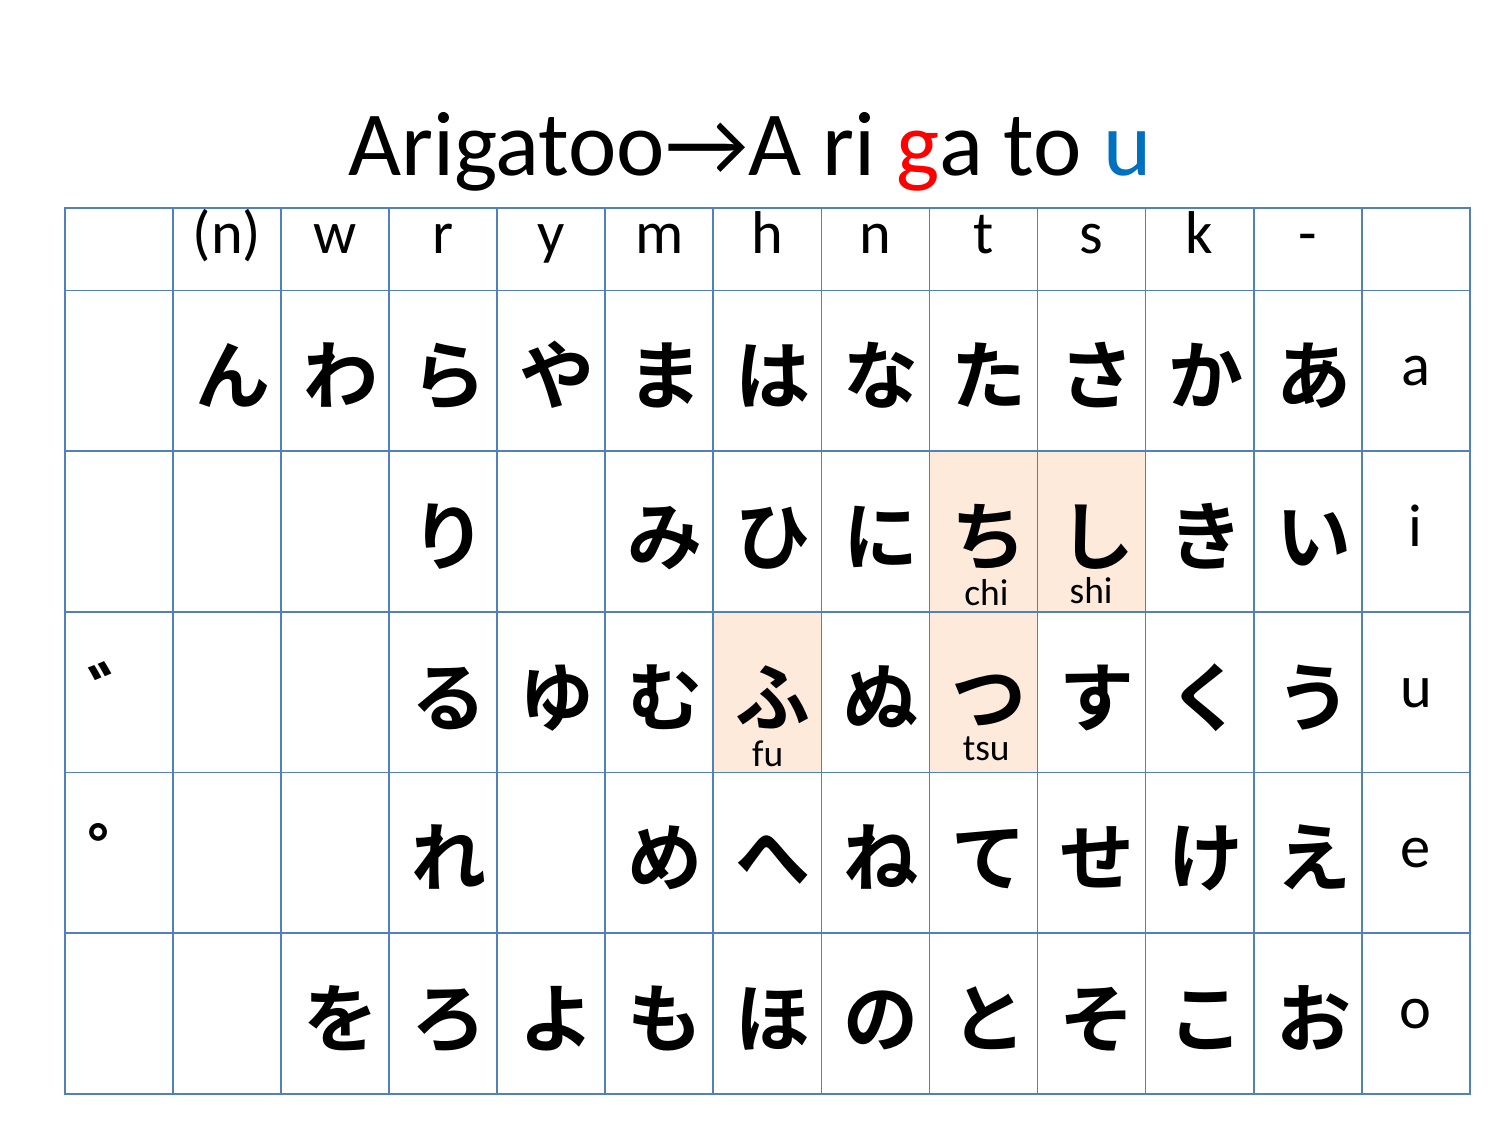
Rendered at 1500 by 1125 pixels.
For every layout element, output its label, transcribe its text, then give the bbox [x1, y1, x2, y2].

table_cell ち [930, 452, 1037, 611]
table_cell ほ [714, 934, 821, 1093]
table_cell た [930, 291, 1037, 450]
table_cell [66, 291, 172, 450]
table_cell [66, 934, 172, 1093]
table_cell [174, 773, 280, 932]
table_cell れ [390, 773, 496, 932]
title Arigatoo→A ri ga to u [75, 45, 1425, 207]
table_cell ひ [714, 452, 821, 611]
table_cell ま [606, 291, 712, 450]
table_cell a [1363, 291, 1469, 450]
table_cell [282, 452, 388, 611]
table_cell り [390, 452, 496, 611]
table_cell [498, 452, 604, 611]
table_header [1363, 209, 1469, 290]
table_cell き [1146, 452, 1253, 611]
table_cell の [822, 934, 929, 1093]
table_cell へ [714, 773, 821, 932]
table_cell [174, 613, 280, 772]
table_header r [390, 209, 496, 290]
table_cell u [1363, 613, 1469, 772]
table_cell け [1146, 773, 1253, 932]
table_cell か [1146, 291, 1253, 450]
table_cell み [606, 452, 712, 611]
table_cell ら [390, 291, 496, 450]
table_cell ゛ [66, 613, 172, 772]
table_cell や [498, 291, 604, 450]
table_cell [174, 934, 280, 1093]
table_cell ゜ [66, 773, 172, 932]
table_header [66, 209, 172, 290]
table_header s [1038, 209, 1145, 290]
table_header m [606, 209, 712, 290]
table_cell な [822, 291, 929, 450]
table_cell う [1255, 613, 1361, 772]
table_header w [282, 209, 388, 290]
table_cell さ [1038, 291, 1145, 450]
table_cell こ [1146, 934, 1253, 1093]
table_cell ろ [390, 934, 496, 1093]
table_cell ね [822, 773, 929, 932]
table_cell は [714, 291, 821, 450]
table_cell [282, 613, 388, 772]
table_cell と [930, 934, 1037, 1093]
table_header t [930, 209, 1037, 290]
table_cell え [1255, 773, 1361, 932]
table_cell あ [1255, 291, 1361, 450]
table_cell [174, 452, 280, 611]
table_cell [66, 452, 172, 611]
table_header y [498, 209, 604, 290]
table_cell ん [174, 291, 280, 450]
table_cell ゆ [498, 613, 604, 772]
table_cell [282, 773, 388, 932]
table_cell よ [498, 934, 604, 1093]
table_cell し [1038, 452, 1145, 611]
table_cell o [1363, 934, 1469, 1093]
table_cell e [1363, 773, 1469, 932]
table_cell て [930, 773, 1037, 932]
table_cell く [1146, 613, 1253, 772]
text_box tsu [945, 715, 1028, 776]
table_cell [498, 773, 604, 932]
table_cell す [1038, 613, 1145, 772]
table_cell お [1255, 934, 1361, 1093]
table_cell せ [1038, 773, 1145, 932]
text_box shi [1049, 558, 1133, 619]
table_cell そ [1038, 934, 1145, 1093]
table_cell も [606, 934, 712, 1093]
text_box chi [945, 560, 1028, 621]
table_cell に [822, 452, 929, 611]
table_cell め [606, 773, 712, 932]
text_box fu [726, 721, 809, 781]
table_header k [1146, 209, 1253, 290]
table_header n [822, 209, 929, 290]
table_cell つ [930, 613, 1037, 772]
table_cell る [390, 613, 496, 772]
table_cell む [606, 613, 712, 772]
table_header (n) [174, 209, 280, 290]
table_header h [714, 209, 821, 290]
table_header - [1255, 209, 1361, 290]
table_cell わ [282, 291, 388, 450]
table_cell i [1363, 452, 1469, 611]
table_cell ふ [714, 613, 821, 772]
table_cell い [1255, 452, 1361, 611]
table_cell ぬ [822, 613, 929, 772]
table_cell を [282, 934, 388, 1093]
